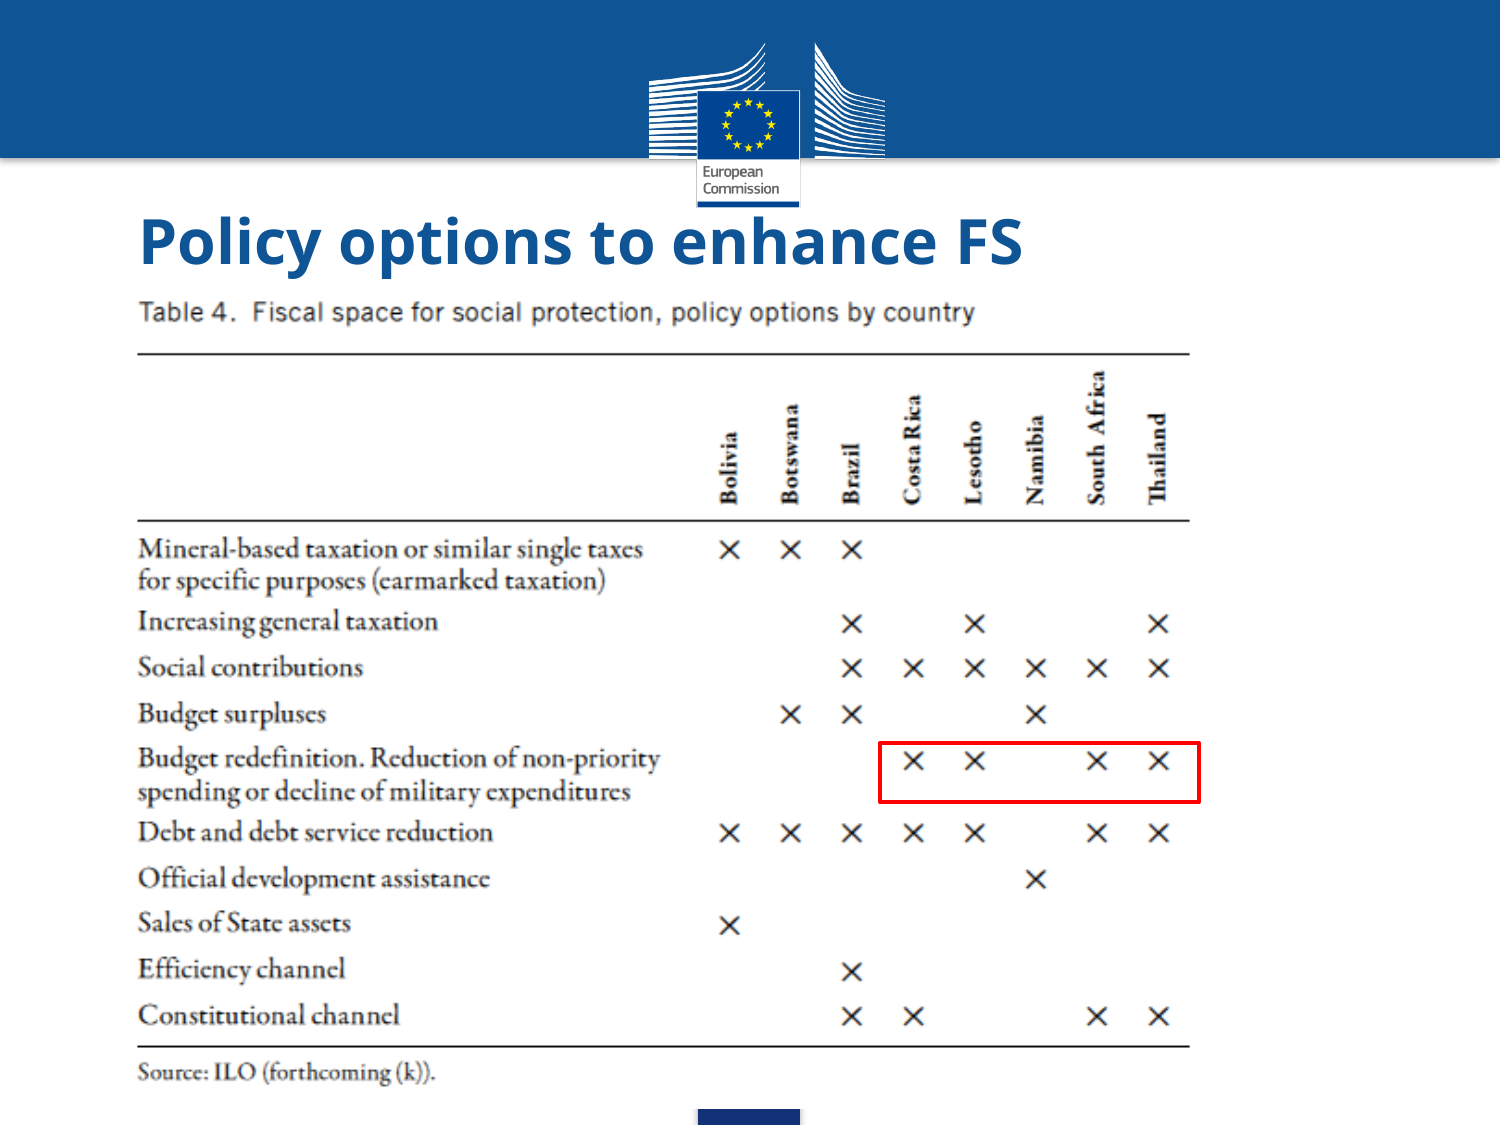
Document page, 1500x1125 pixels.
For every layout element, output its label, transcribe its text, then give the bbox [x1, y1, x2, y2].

picture [123, 299, 1216, 1109]
picture [649, 42, 885, 163]
title Policy options to enhance FS [64, 163, 1415, 317]
